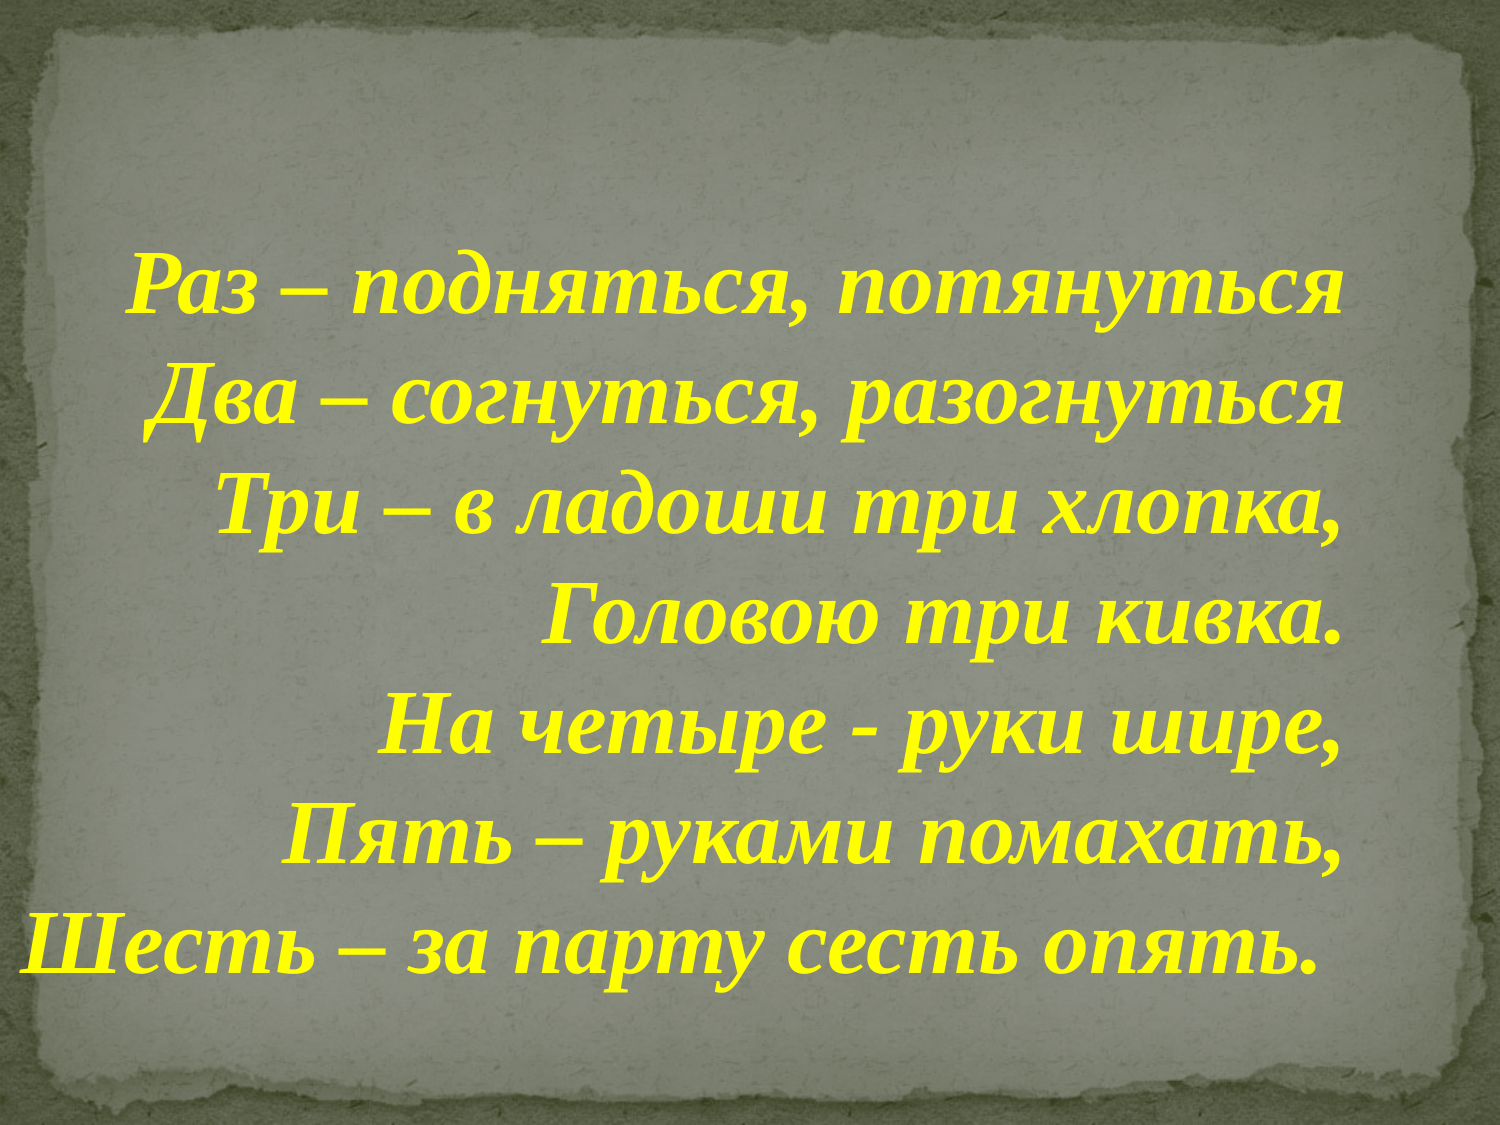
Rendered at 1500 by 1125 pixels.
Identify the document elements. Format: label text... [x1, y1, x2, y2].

text_box Раз – подняться, потянуться Два – согнуться, разогнуться Три – в ладоши три хлопка, Головою три кивка. На четыре - руки шире, Пять – руками помахать, Шесть – за парту сесть опять. [5, 5, 1364, 1000]
